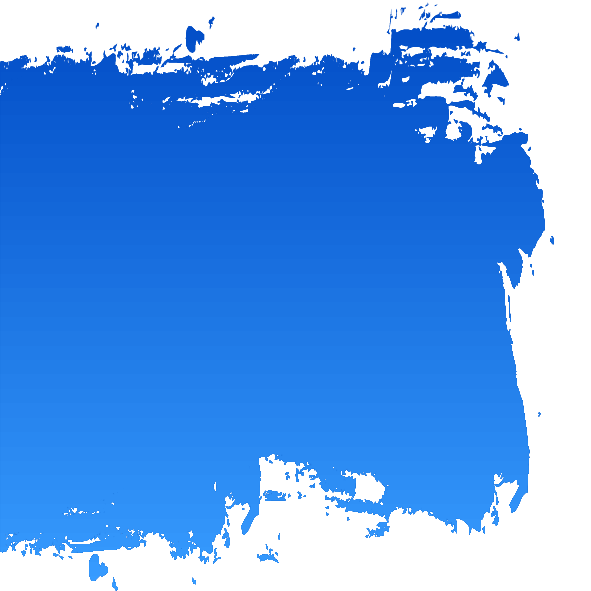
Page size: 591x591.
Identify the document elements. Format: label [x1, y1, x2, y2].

text_box [429, 11, 461, 24]
text_box [0, 21, 545, 564]
text_box [400, 7, 406, 16]
text_box [419, 9, 431, 21]
text_box [386, 8, 393, 35]
text_box [112, 577, 118, 591]
text_box [89, 554, 108, 581]
text_box [208, 16, 215, 30]
